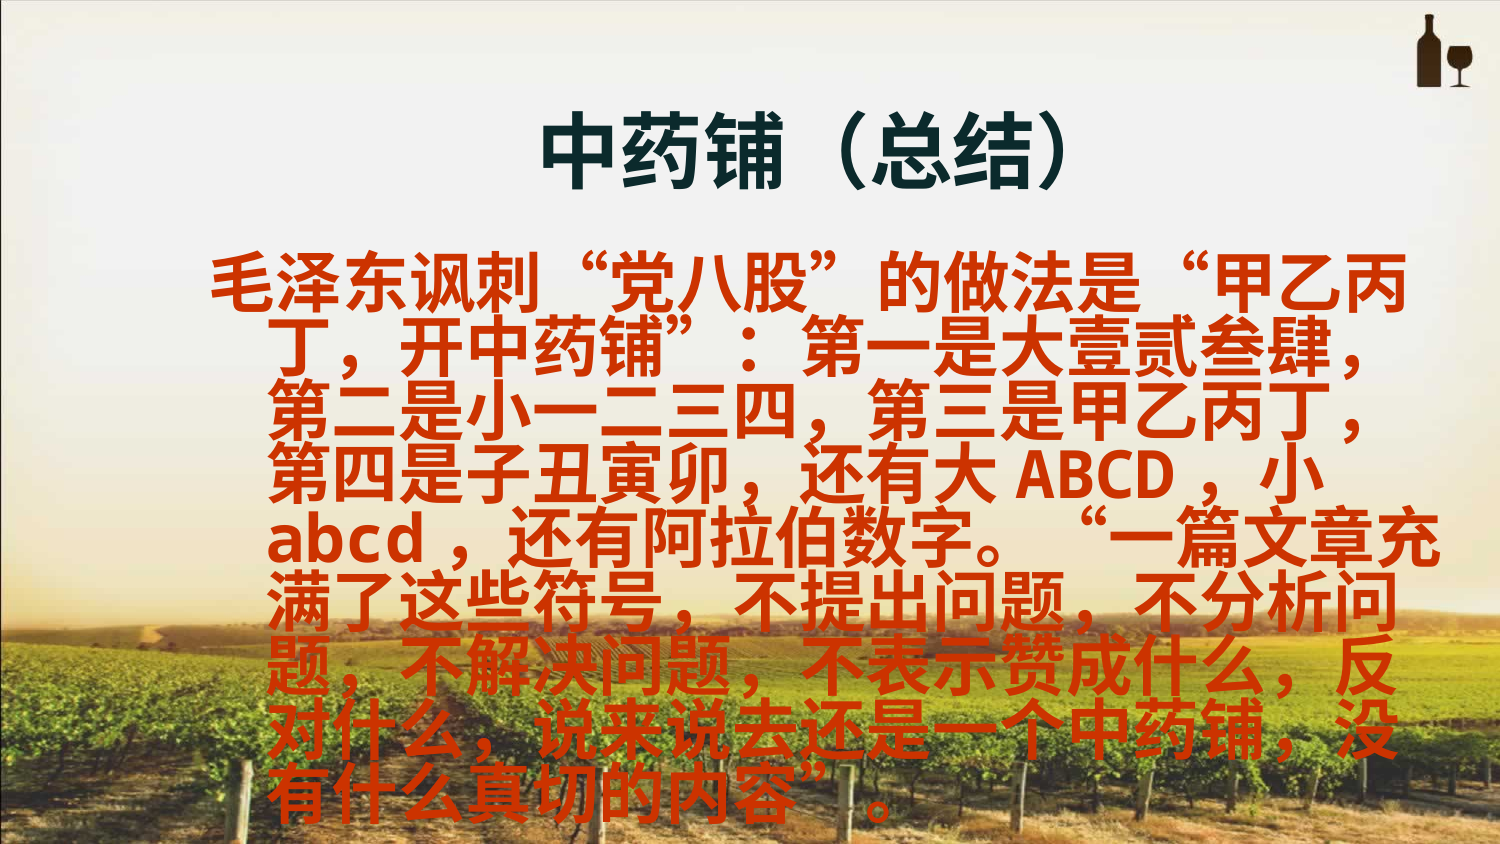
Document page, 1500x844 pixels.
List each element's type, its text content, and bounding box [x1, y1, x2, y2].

title 中药铺（总结） [188, 26, 1468, 207]
list 毛泽东讽刺“党八股”的做法是“甲乙丙丁，开中药铺”：第一是大壹贰叁肆，第二是小一二三四，第三是甲乙丙丁，第四是子丑寅卯，还有大ABCD，小abcd，还有阿拉伯数字。“一篇文章充满了这些符号，不提出问题，不分析问题，不解决问题，不表示赞成什么，反对什么，说来说去还是一个中药铺，没有什么真切的内容”。 [193, 248, 1470, 755]
picture [0, 0, 1500, 844]
